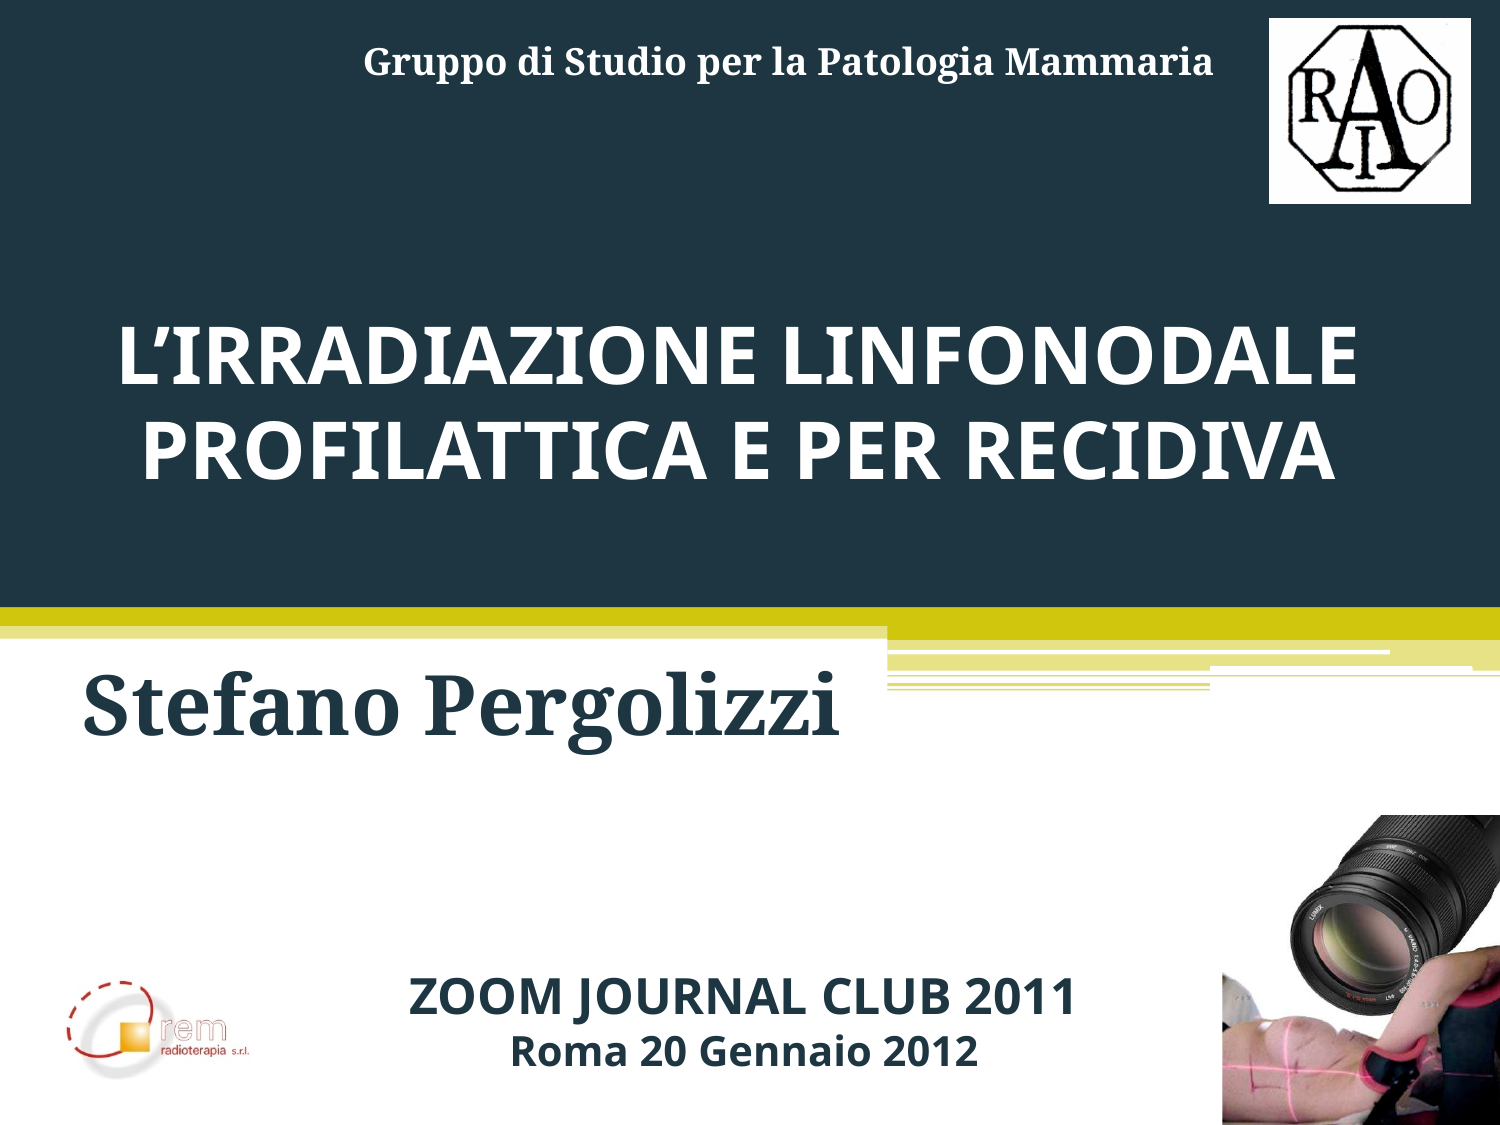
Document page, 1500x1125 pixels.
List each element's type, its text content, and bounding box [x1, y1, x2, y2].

text_box ZOOM JOURNAL CLUB 2011 Roma 20 Gennaio 2012 [348, 952, 1140, 1083]
title L’IRRADIAZIONE LINFONODALE PROFILATTICA E PER RECIDIVA [100, 267, 1376, 504]
picture [44, 952, 279, 1104]
text_box Stefano Pergolizzi [67, 645, 857, 760]
picture [1222, 814, 1500, 1125]
picture [1269, 18, 1471, 204]
text_box Gruppo di Studio per la Patologia Mammaria [348, 30, 1263, 91]
